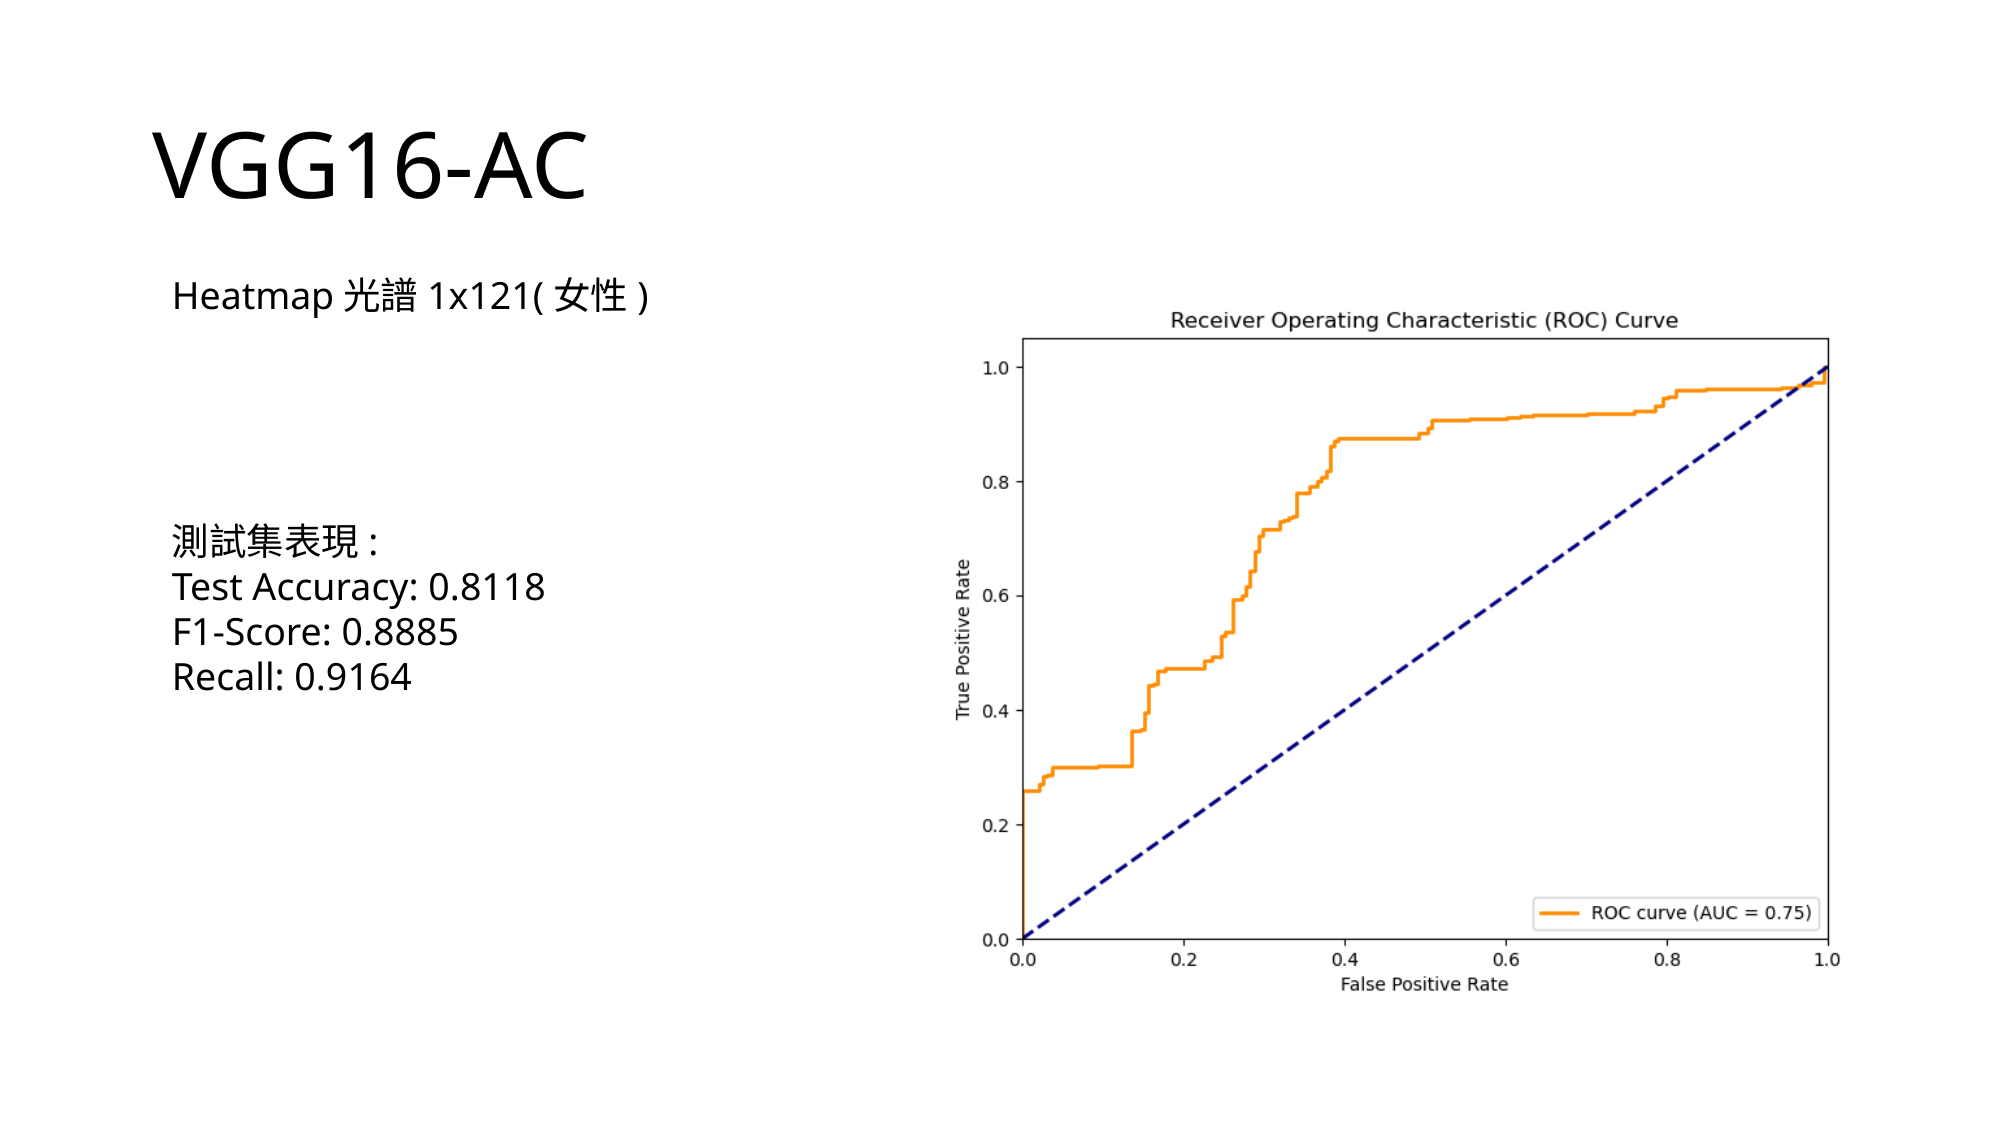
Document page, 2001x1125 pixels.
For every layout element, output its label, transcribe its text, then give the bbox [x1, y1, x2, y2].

text_box 測試集表現: Test Accuracy: 0.8118 F1-Score: 0.8885 Recall: 0.9164 [157, 510, 950, 706]
text_box Heatmap光譜1x121(女性) [157, 264, 706, 324]
title VGG16-AC [137, 59, 1863, 278]
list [950, 294, 1863, 1009]
